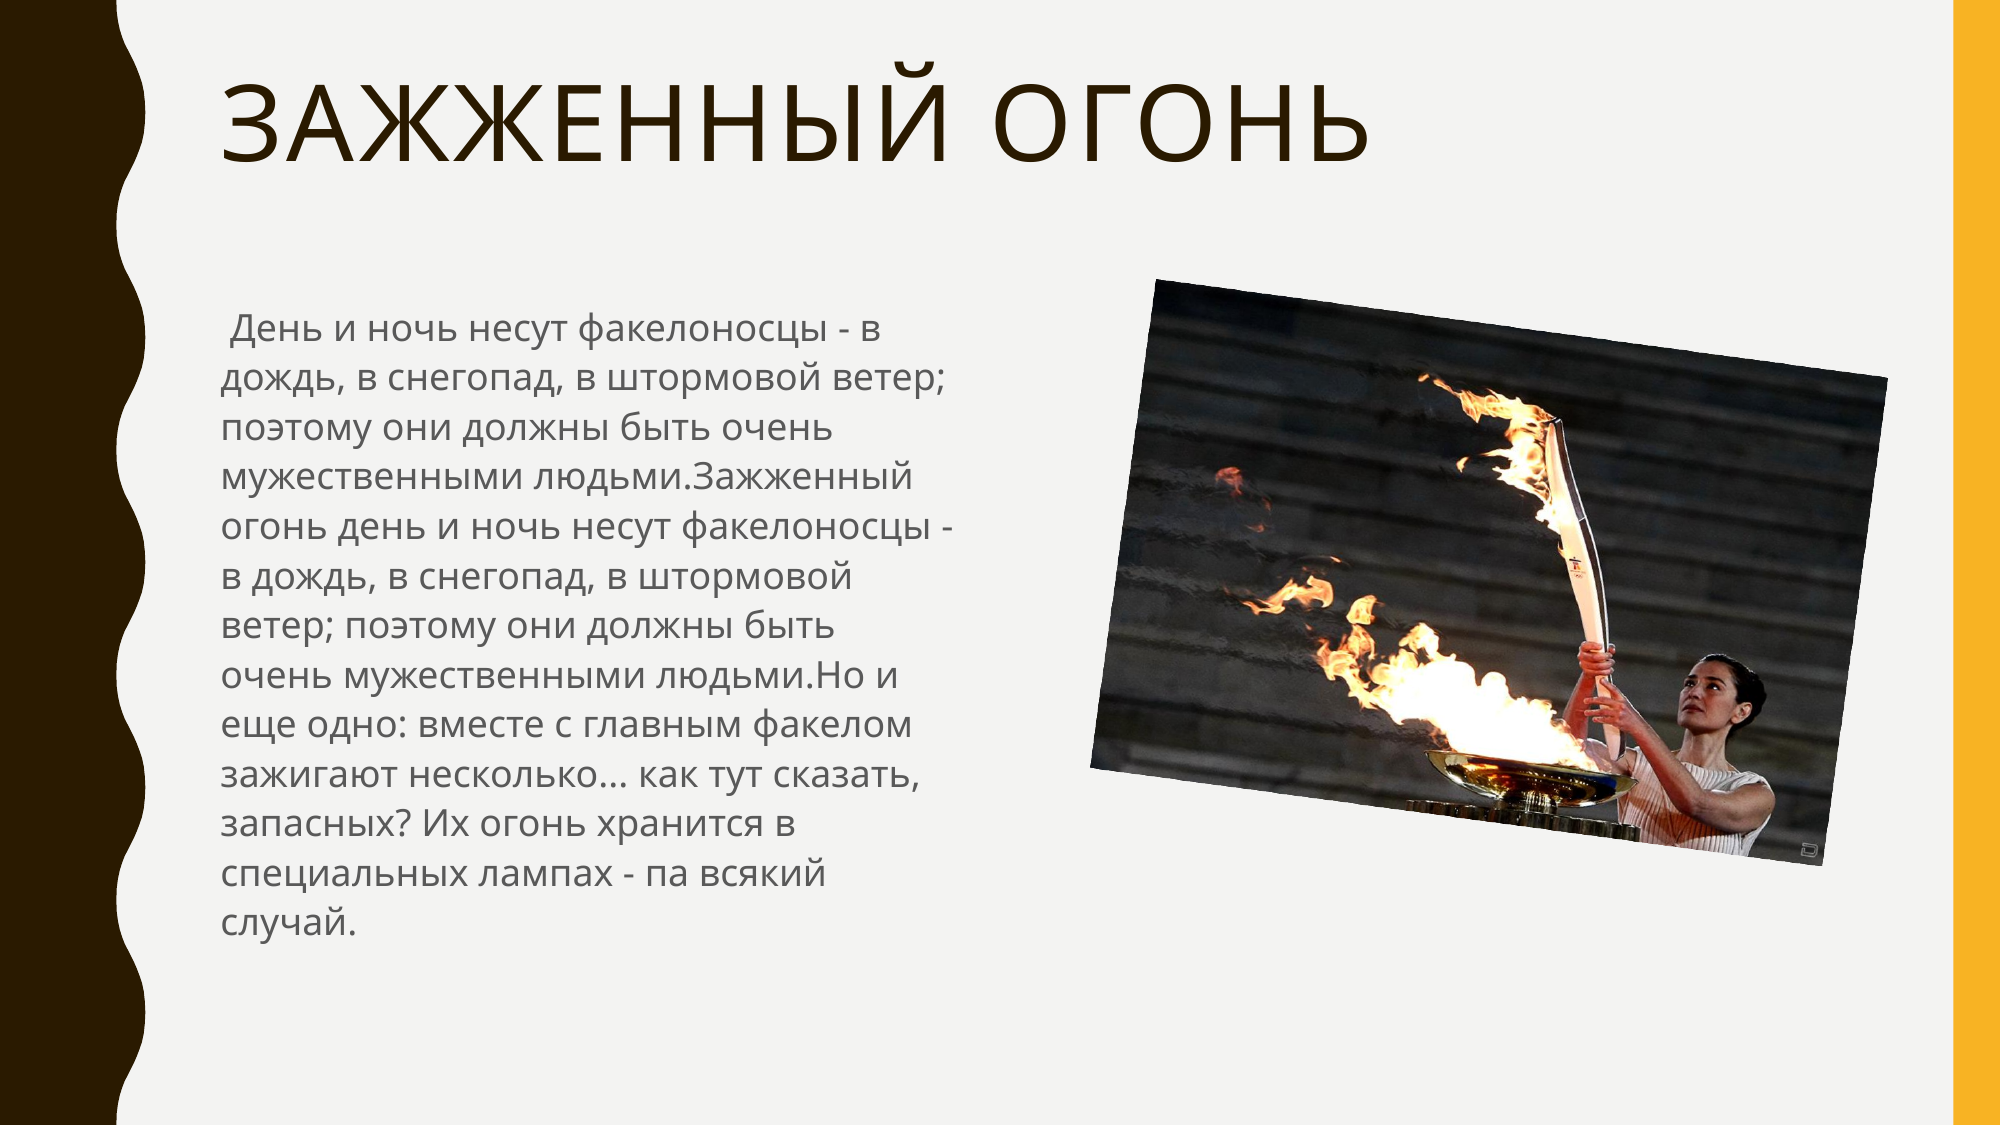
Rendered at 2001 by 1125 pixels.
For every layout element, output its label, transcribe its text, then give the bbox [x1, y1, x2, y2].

list День и ночь несут факелоносцы - в дождь, в снегопад, в штормовой ветер; поэтому они должны быть очень мужественными людьми.Зажженный огонь день и ночь несут факелоносцы - в дождь, в снегопад, в штормовой ветер; поэтому они должны быть очень мужественными людьми.Но и еще одно: вместе с главным факелом зажигают несколько... как тут сказать, запасных? Их огонь хранится в специальных лампах - па всякий случай. [205, 291, 973, 988]
title Зажженный огонь [205, 62, 1875, 308]
picture [1091, 279, 1887, 866]
